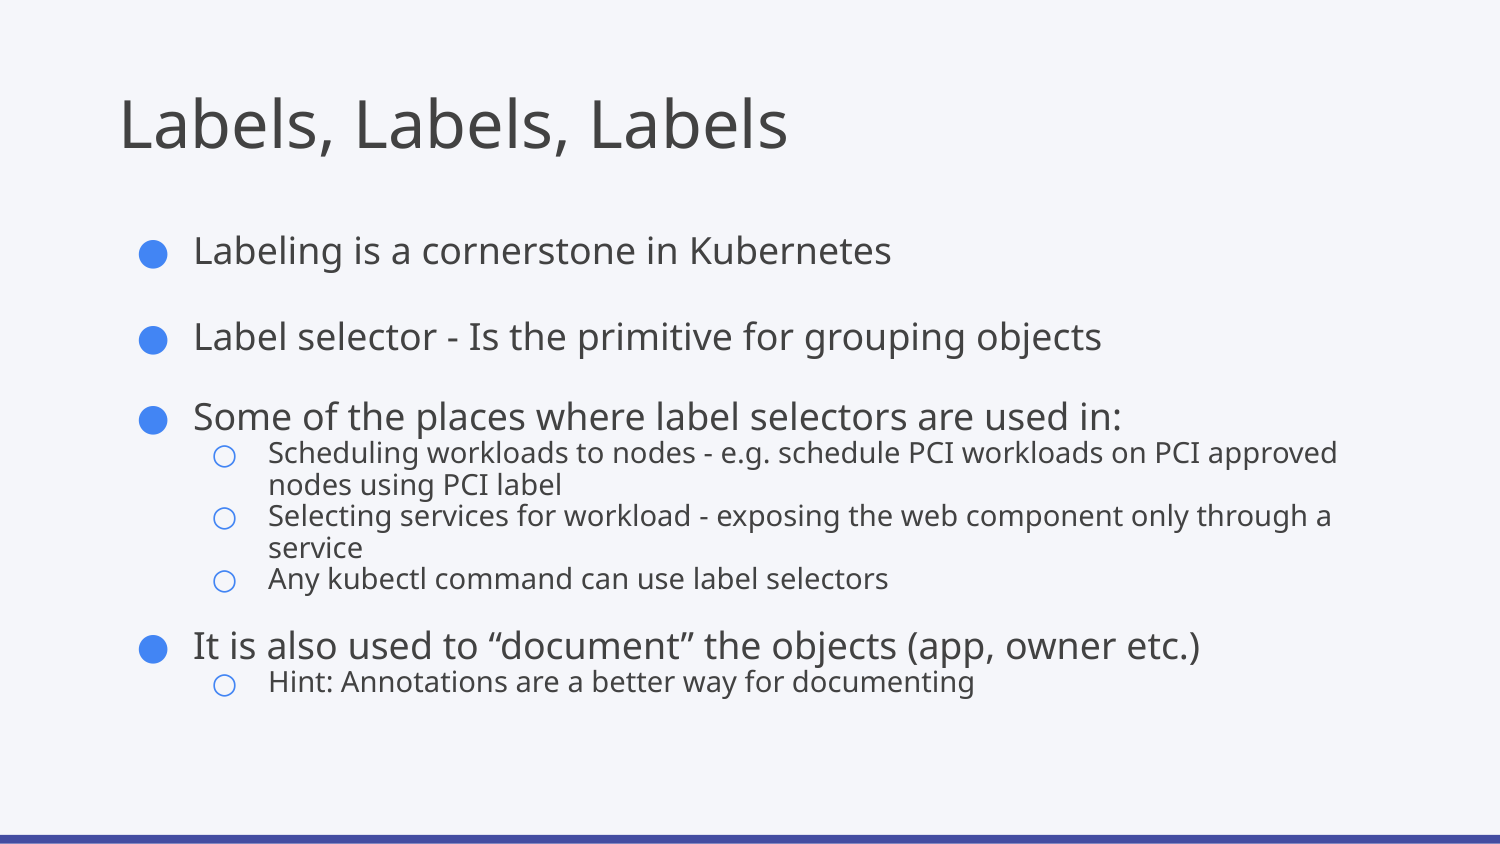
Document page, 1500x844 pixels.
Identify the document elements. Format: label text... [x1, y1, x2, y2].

list Labeling is a cornerstone in Kubernetes Label selector - Is the primitive for grouping objects Some of the places where label selectors are used in: Scheduling workloads to nodes - e.g. schedule PCI workloads on PCI approved nodes using PCI label Selecting services for workload - exposing the web component only through a service Any kubectl command can use label selectors It is also used to “document” the objects (app, owner etc.) Hint: Annotations are a better way for documenting [103, 224, 1397, 760]
title Labels, Labels, Labels [103, 44, 1397, 208]
